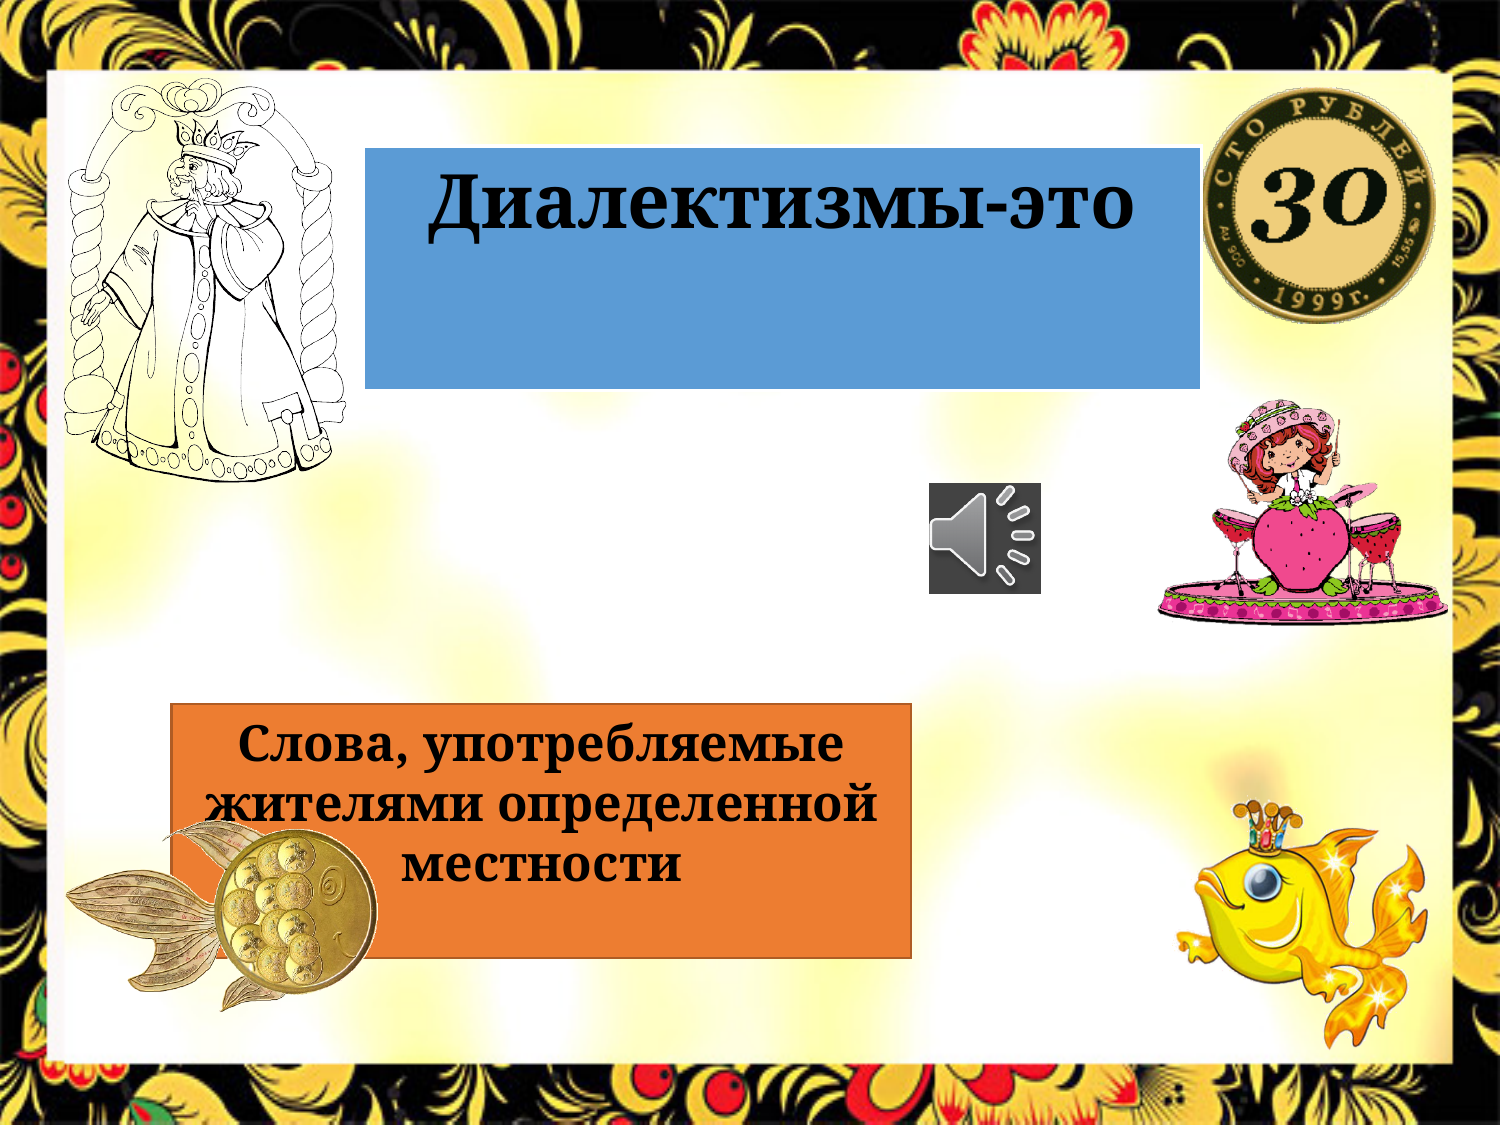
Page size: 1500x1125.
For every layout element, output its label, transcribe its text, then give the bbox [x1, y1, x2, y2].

text_box Диалектизмы-это [362, 144, 1203, 392]
text_box Слова, употребляемые жителями определенной местности [170, 703, 912, 959]
picture [0, 0, 1500, 1125]
